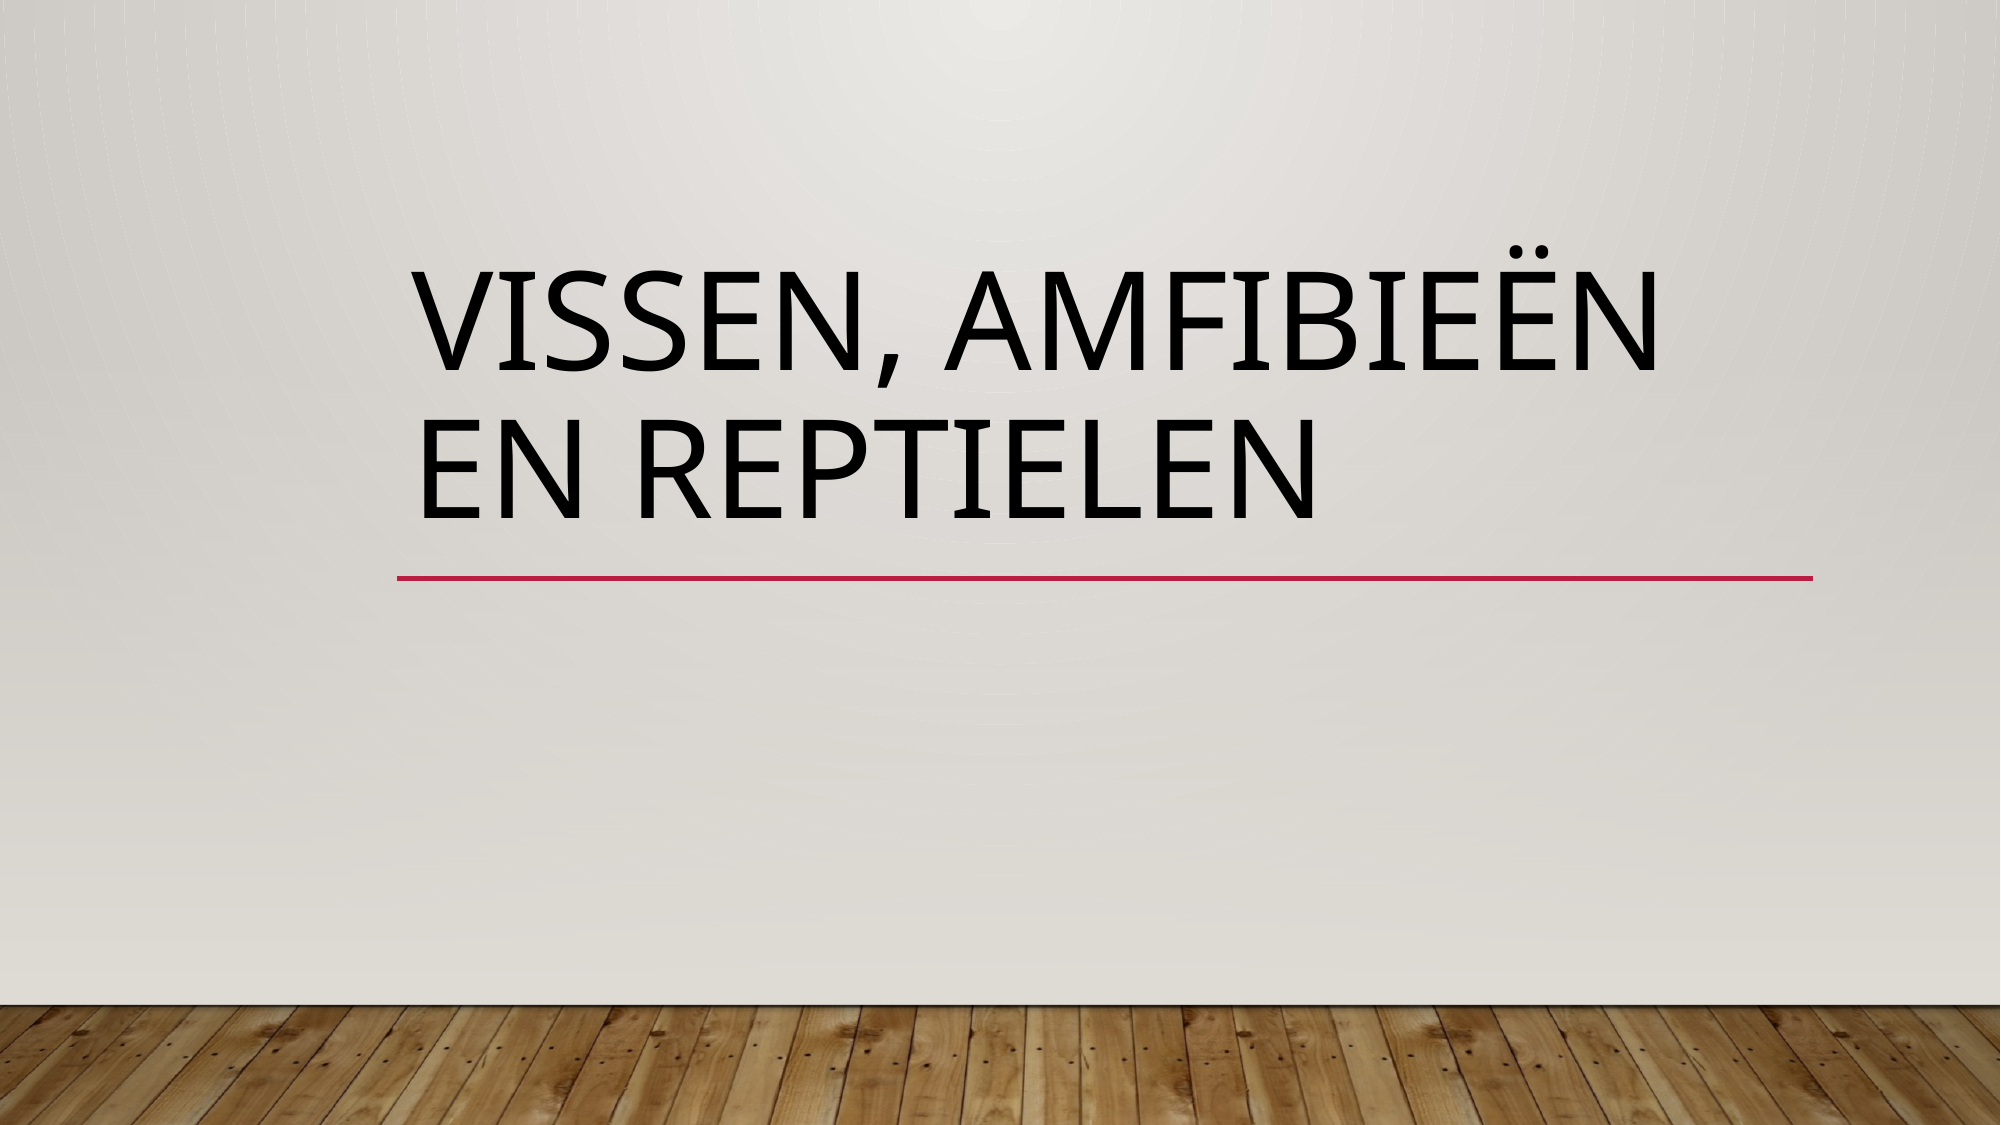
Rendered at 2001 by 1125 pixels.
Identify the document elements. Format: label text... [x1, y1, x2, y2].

title Vissen, amfibieën en reptielen [396, 131, 1814, 549]
picture [0, 1005, 2000, 1125]
